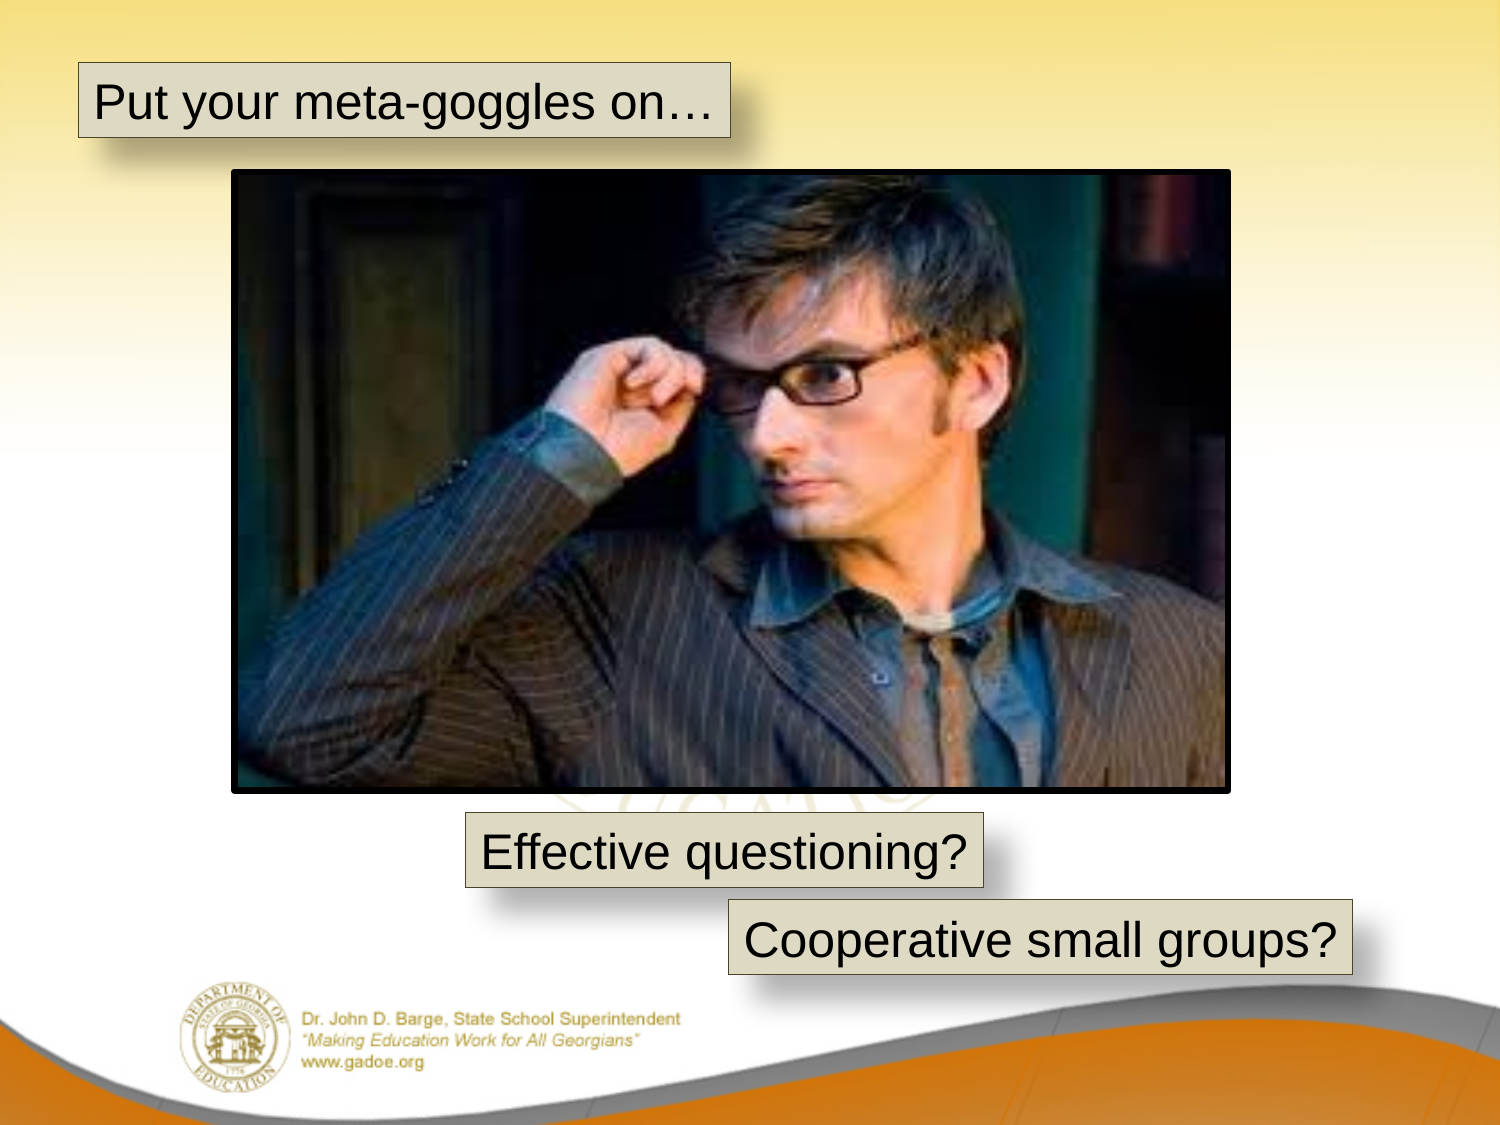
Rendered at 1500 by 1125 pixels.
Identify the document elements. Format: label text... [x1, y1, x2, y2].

text_box Cooperative small groups? [728, 899, 1353, 975]
text_box Effective questioning? [465, 812, 984, 888]
text_box Put your meta-goggles on… [78, 62, 731, 138]
picture [0, 0, 1500, 1125]
